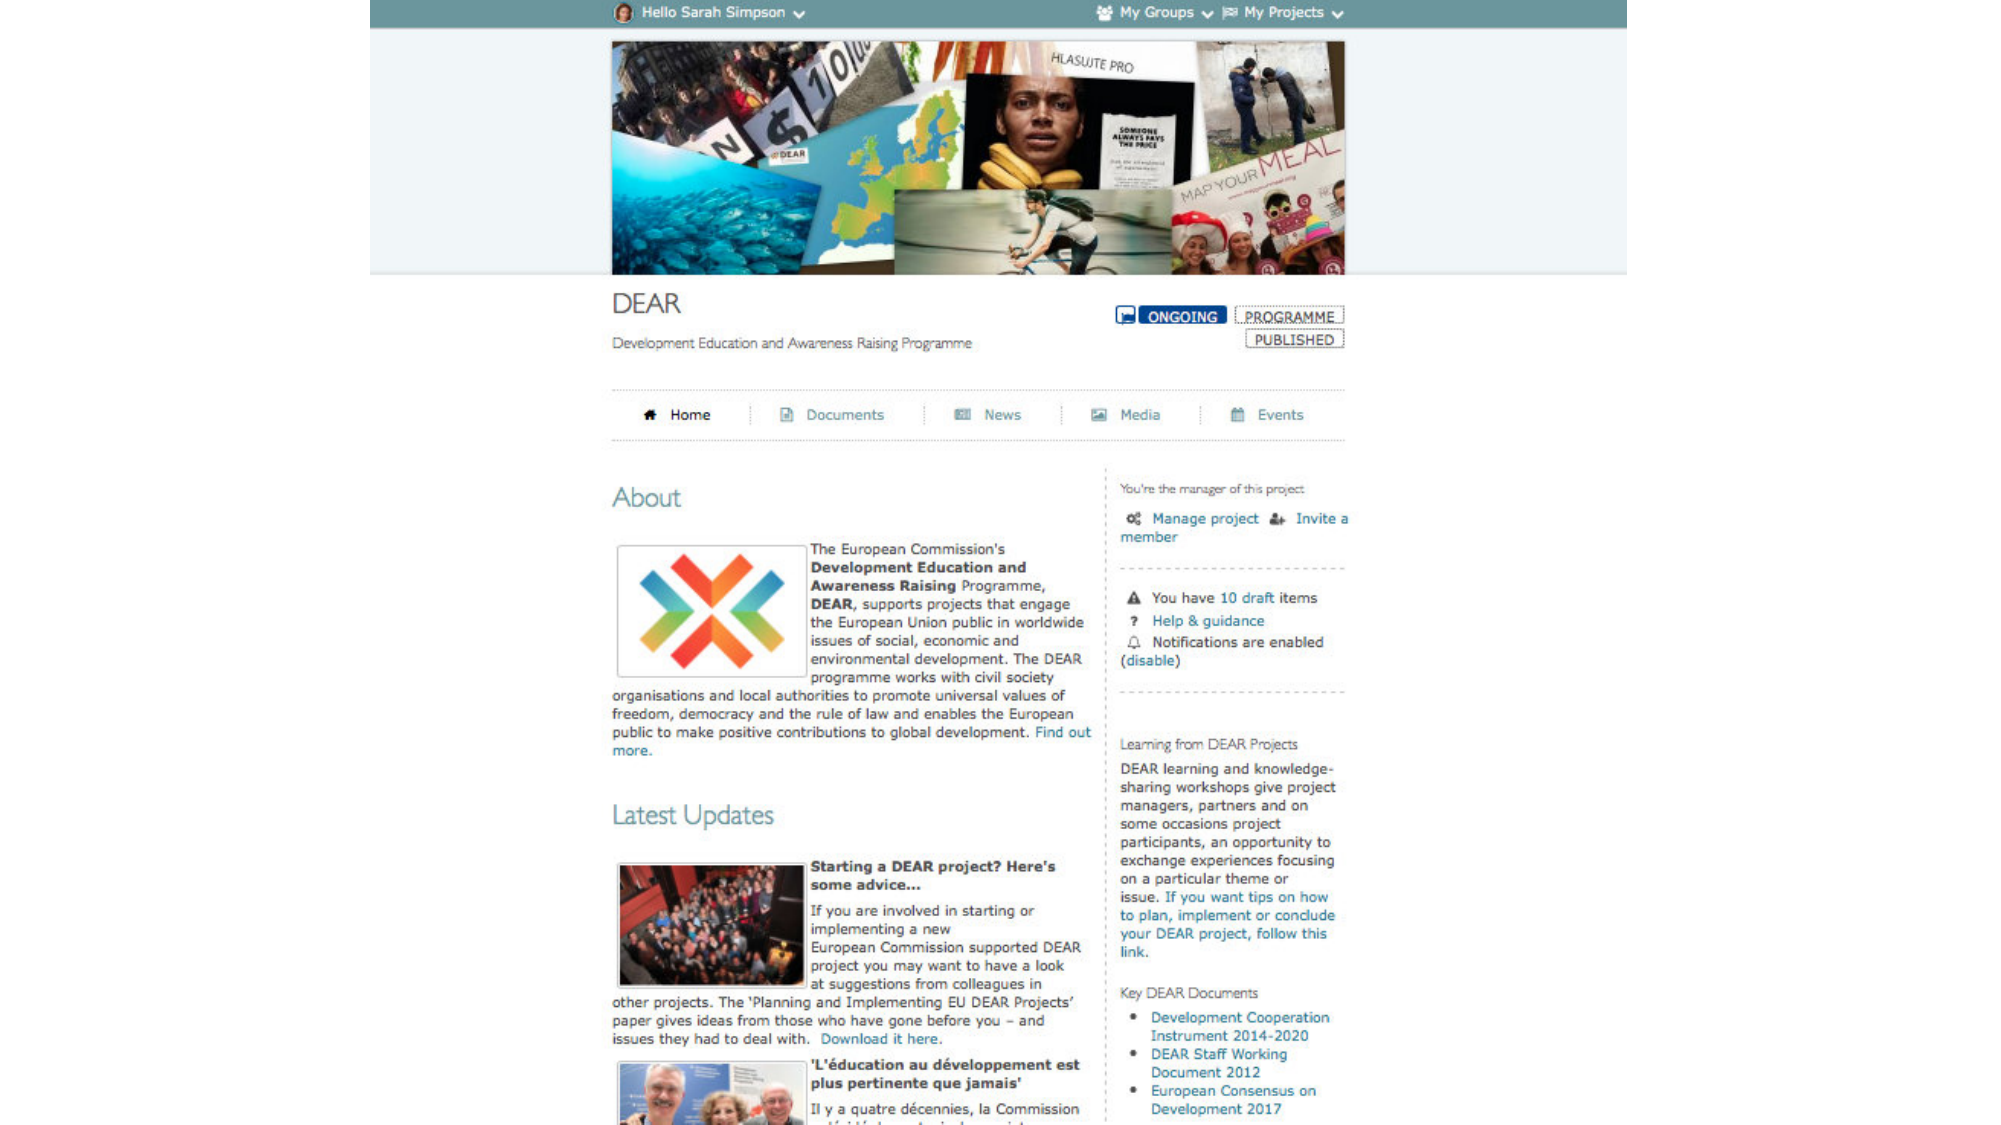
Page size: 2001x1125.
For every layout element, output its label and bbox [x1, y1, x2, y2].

picture [370, 0, 1627, 1125]
